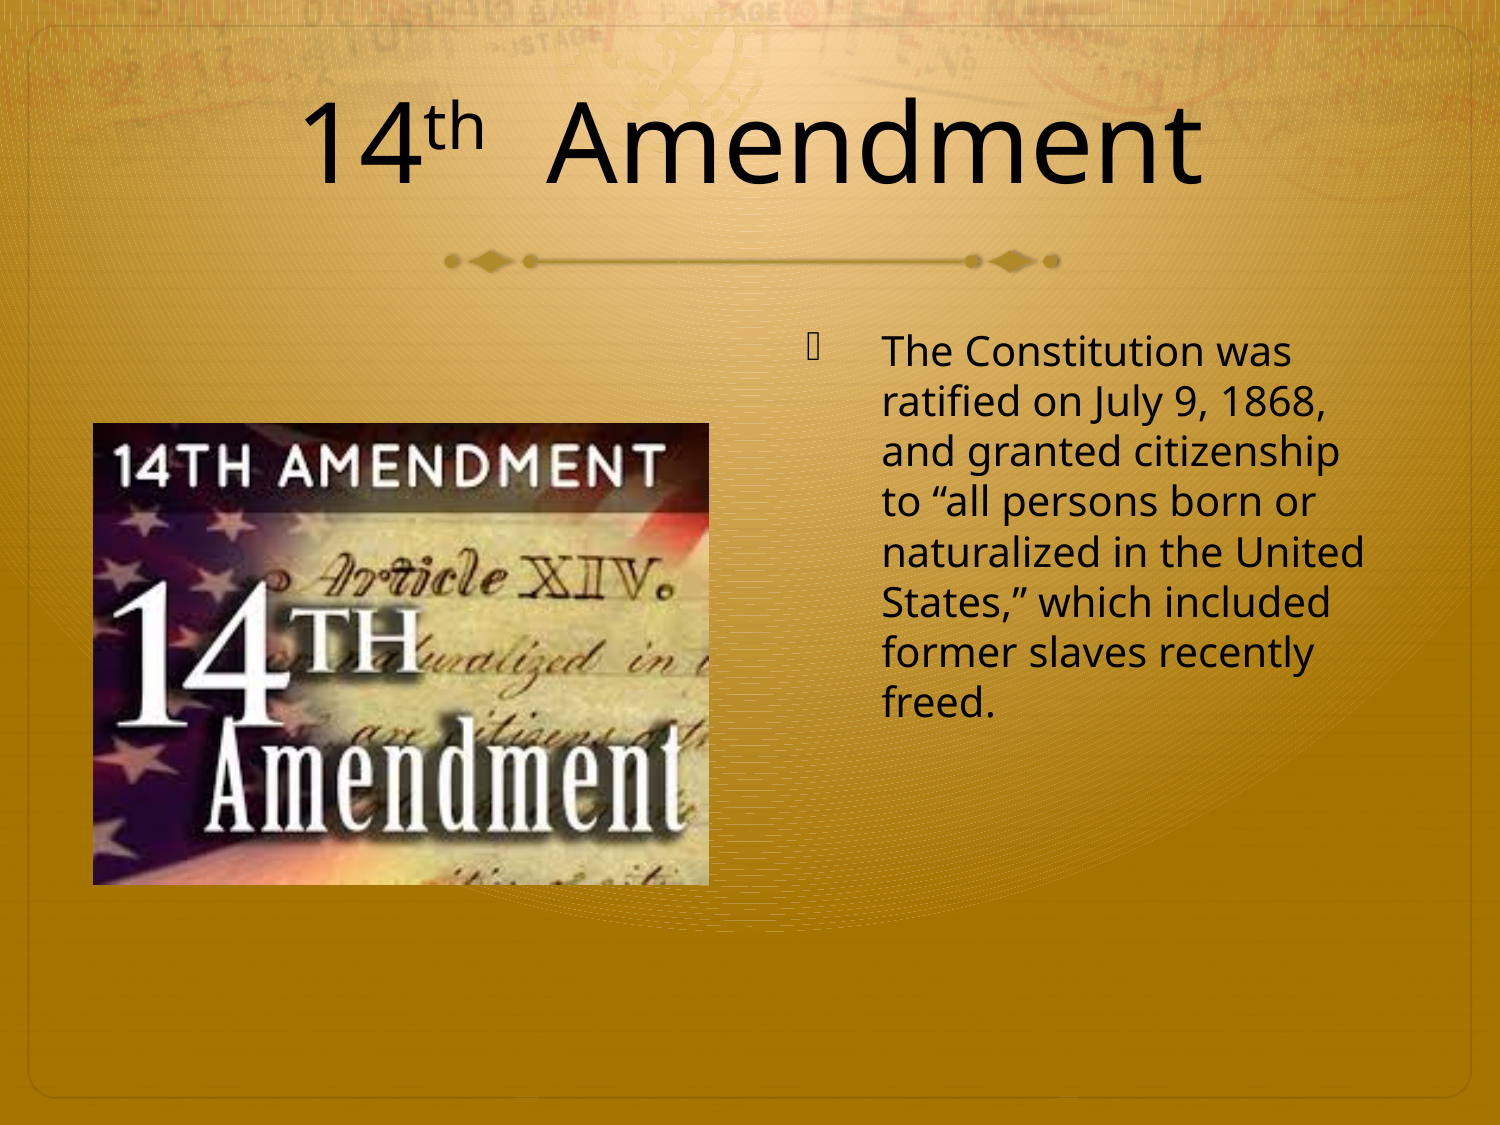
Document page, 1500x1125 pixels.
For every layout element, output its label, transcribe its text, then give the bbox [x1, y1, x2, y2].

picture [0, 0, 1500, 1125]
list The Constitution was ratified on July 9, 1868, and granted citizenship to “all persons born or naturalized in the United States,” which included former slaves recently freed. [791, 317, 1407, 991]
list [93, 317, 709, 991]
title 14th Amendment [93, 45, 1407, 233]
